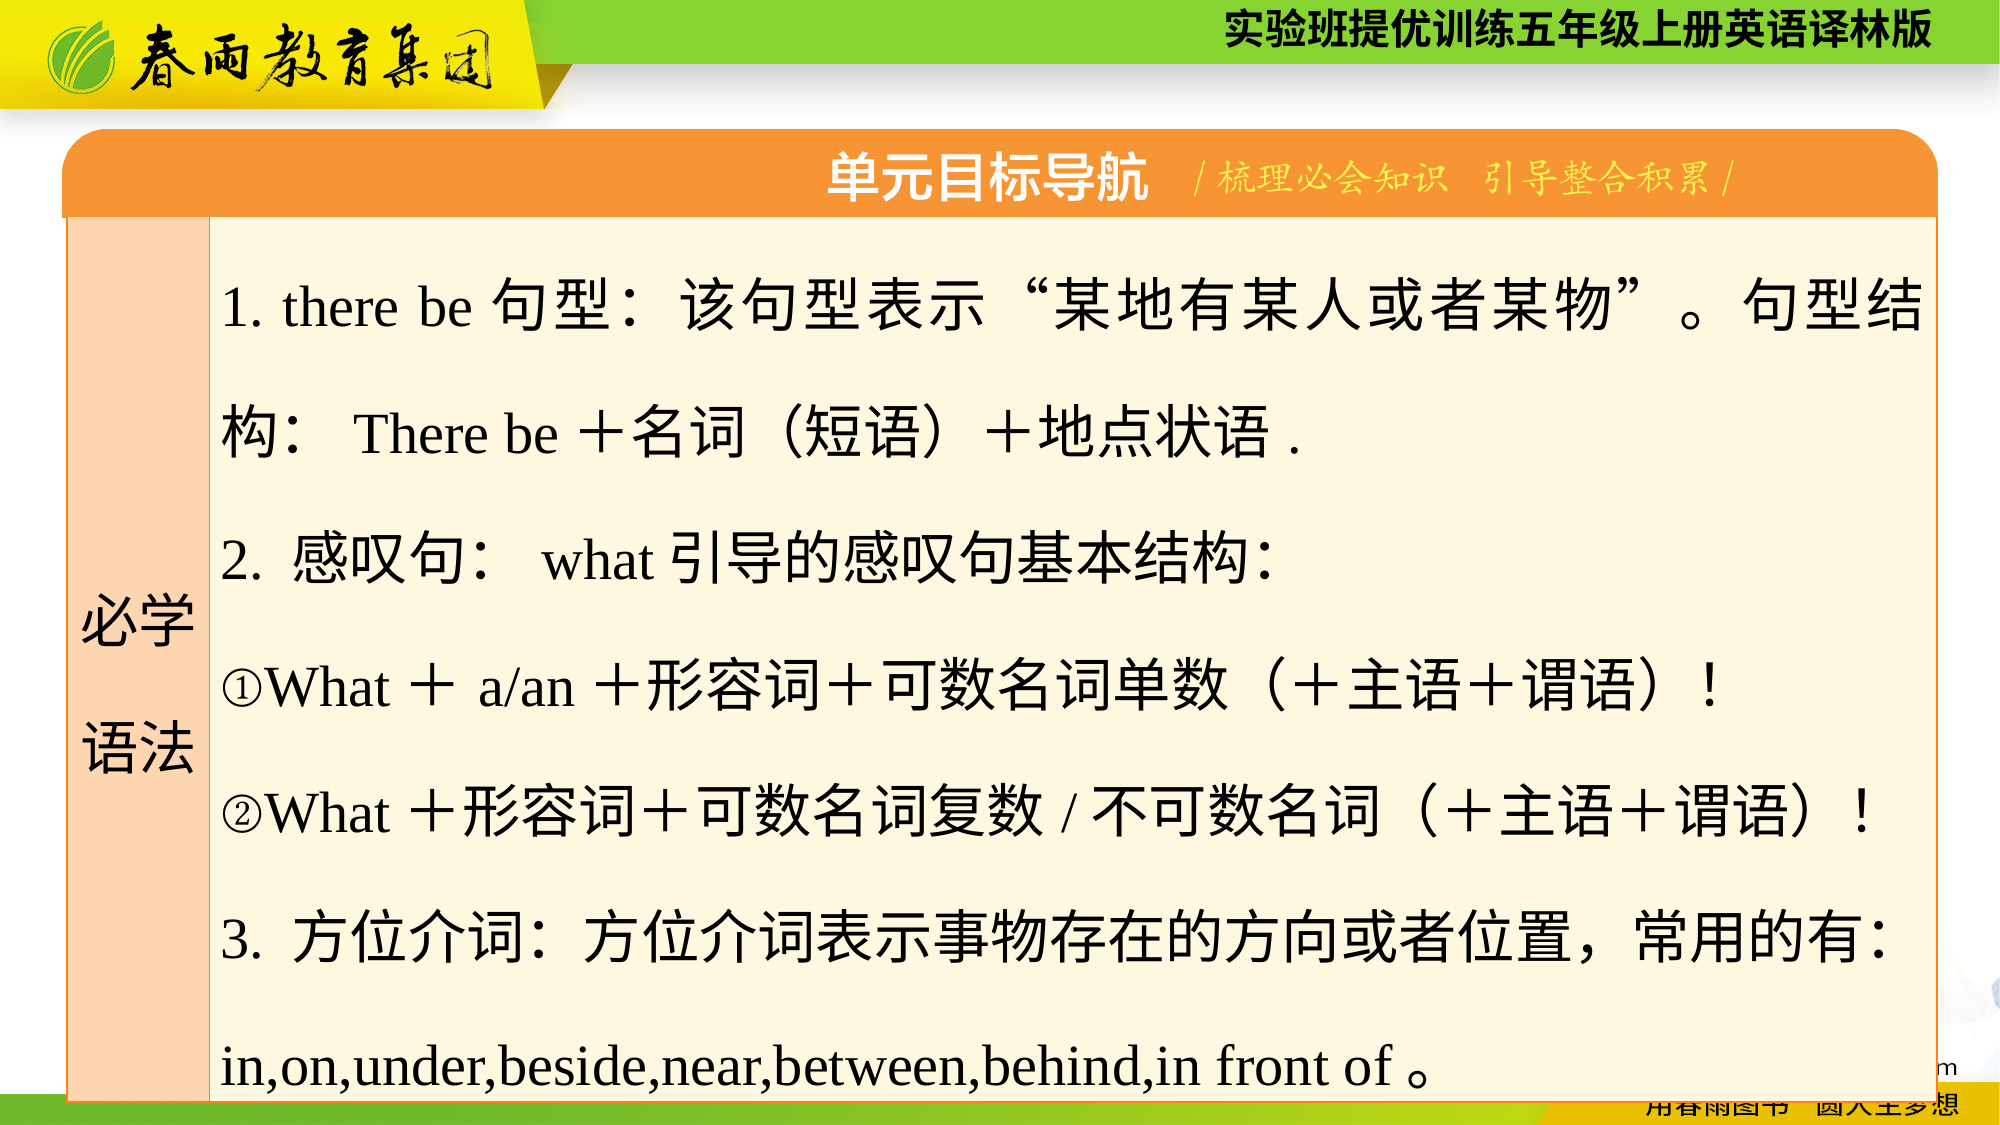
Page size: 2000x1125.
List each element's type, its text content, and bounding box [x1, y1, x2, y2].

table_header 必学 语法 [68, 229, 209, 1101]
table_header 1. there be句型：该句型表示“某地有某人或者某物”。句型结构：There be＋名词（短语）＋地点状语. 2. 感叹句：what引导的感叹句基本结构： ①What＋a/an＋形容词＋可数名词单数（＋主语＋谓语）！ ②What＋形容词＋可数名词复数/不可数名词（＋主语＋谓语）！ 3. 方位介词：方位介词表示事物存在的方向或者位置，常用的有：in,on,under,beside,near,between,behind,in front of。 [210, 229, 1936, 1101]
picture [0, 0, 2000, 1125]
